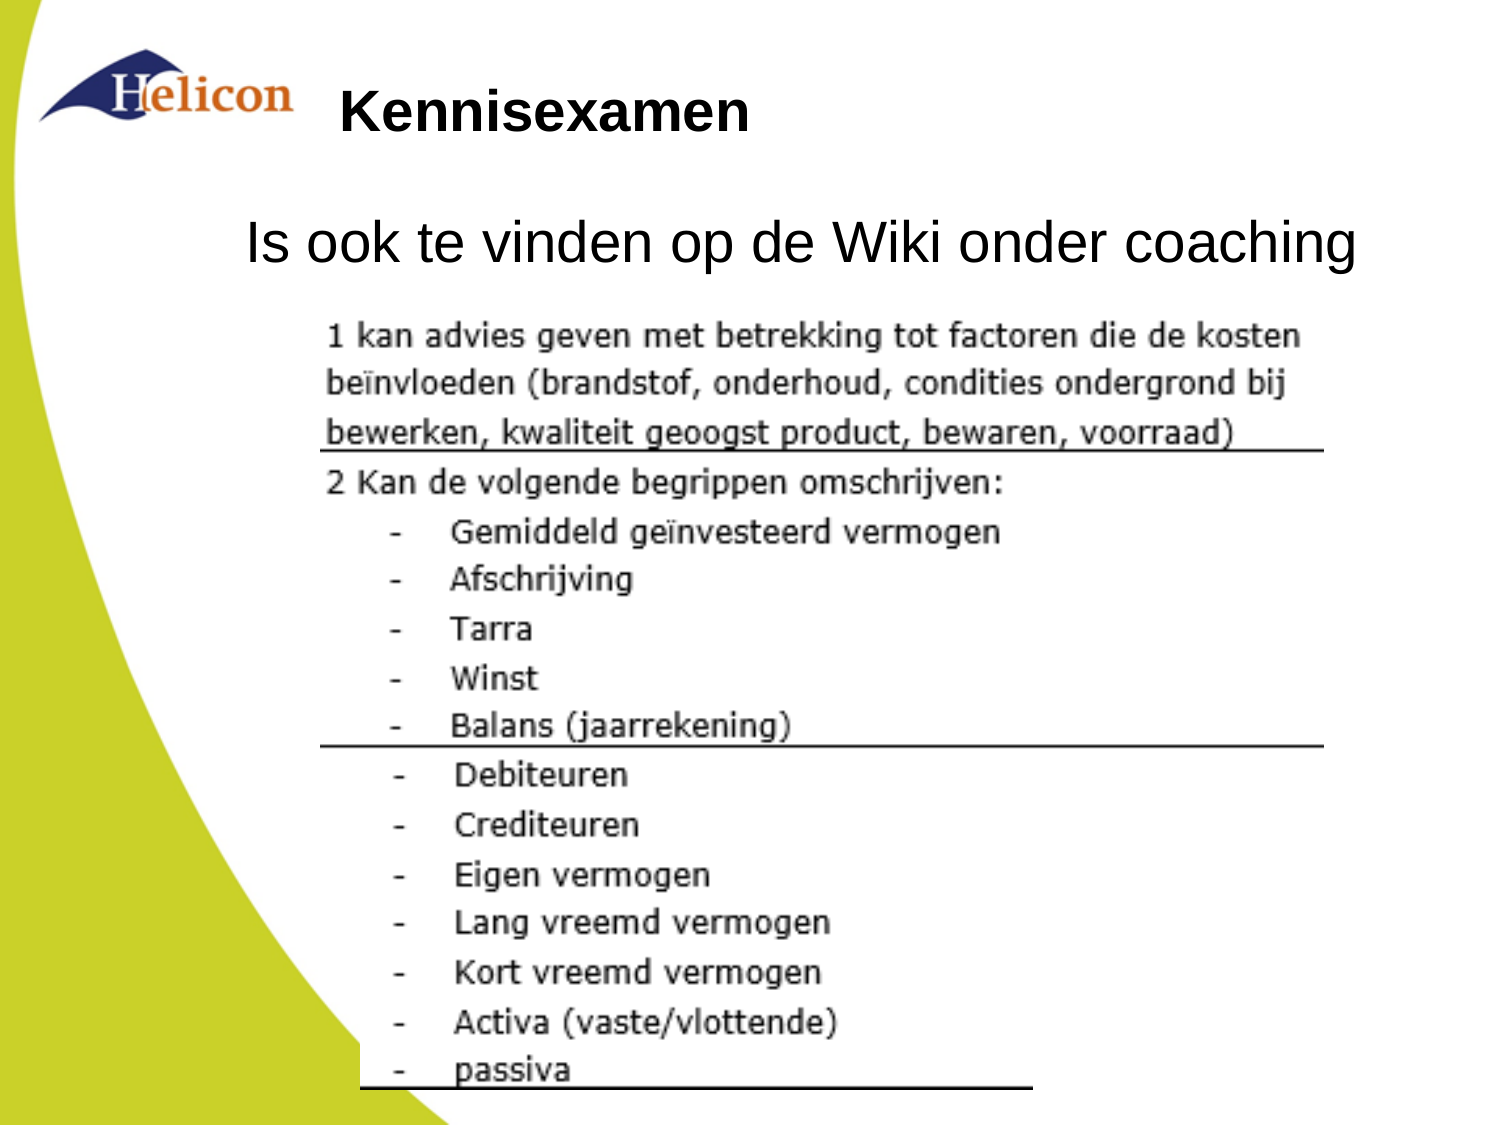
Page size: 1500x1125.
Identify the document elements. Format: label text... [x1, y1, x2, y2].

title Kennisexamen [324, 54, 1415, 161]
list Is ook te vinden op de Wiki onder coaching [230, 196, 1425, 1005]
picture [0, 0, 1500, 1125]
